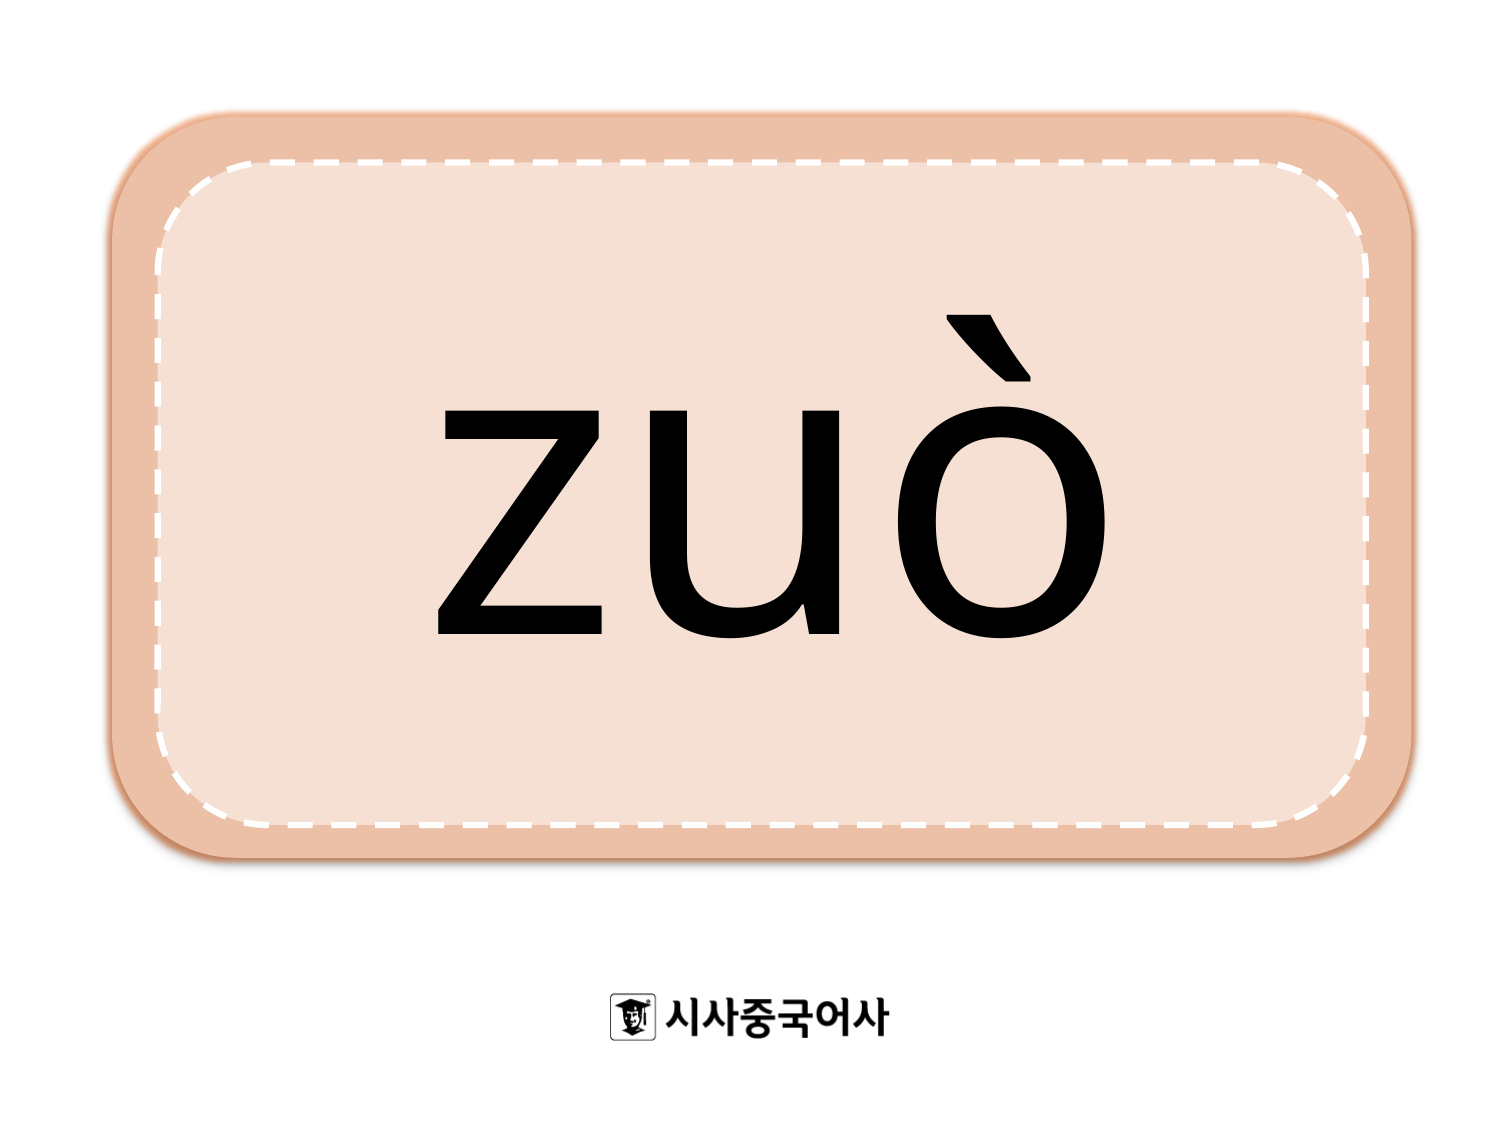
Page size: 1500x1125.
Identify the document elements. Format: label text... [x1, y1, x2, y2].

text_box zuò [171, 136, 1380, 799]
picture [602, 987, 898, 1047]
